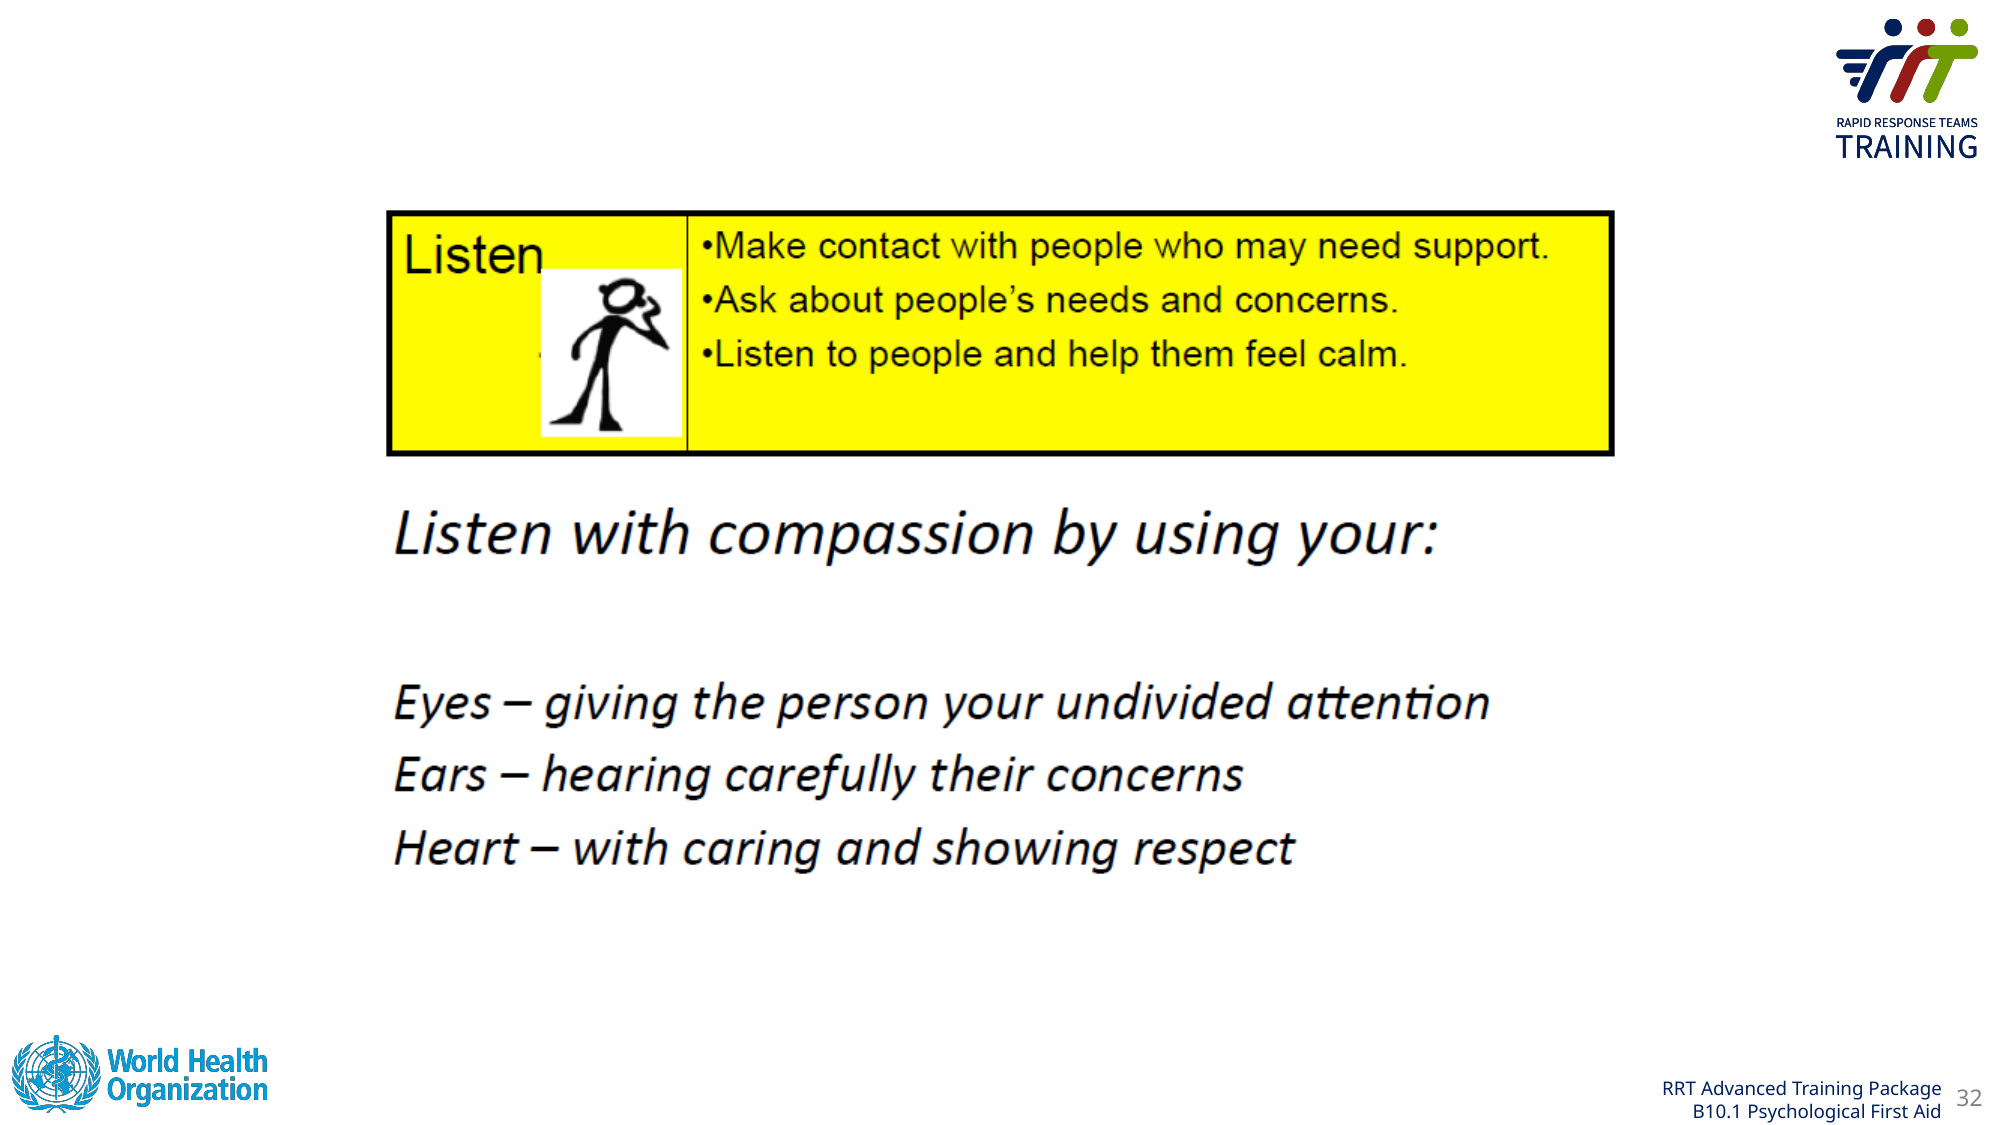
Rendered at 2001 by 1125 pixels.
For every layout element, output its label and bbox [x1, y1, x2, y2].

picture [59, 1035, 267, 1113]
picture [46, 1056, 54, 1062]
picture [30, 1083, 37, 1091]
picture [50, 1108, 62, 1113]
picture [34, 1054, 43, 1078]
picture [24, 1054, 36, 1087]
picture [22, 1062, 26, 1077]
picture [40, 1062, 47, 1070]
picture [36, 1088, 78, 1105]
picture [1835, 19, 1978, 167]
picture [12, 1035, 54, 1068]
picture [376, 205, 1624, 919]
picture [12, 1083, 48, 1113]
picture [71, 1053, 90, 1091]
